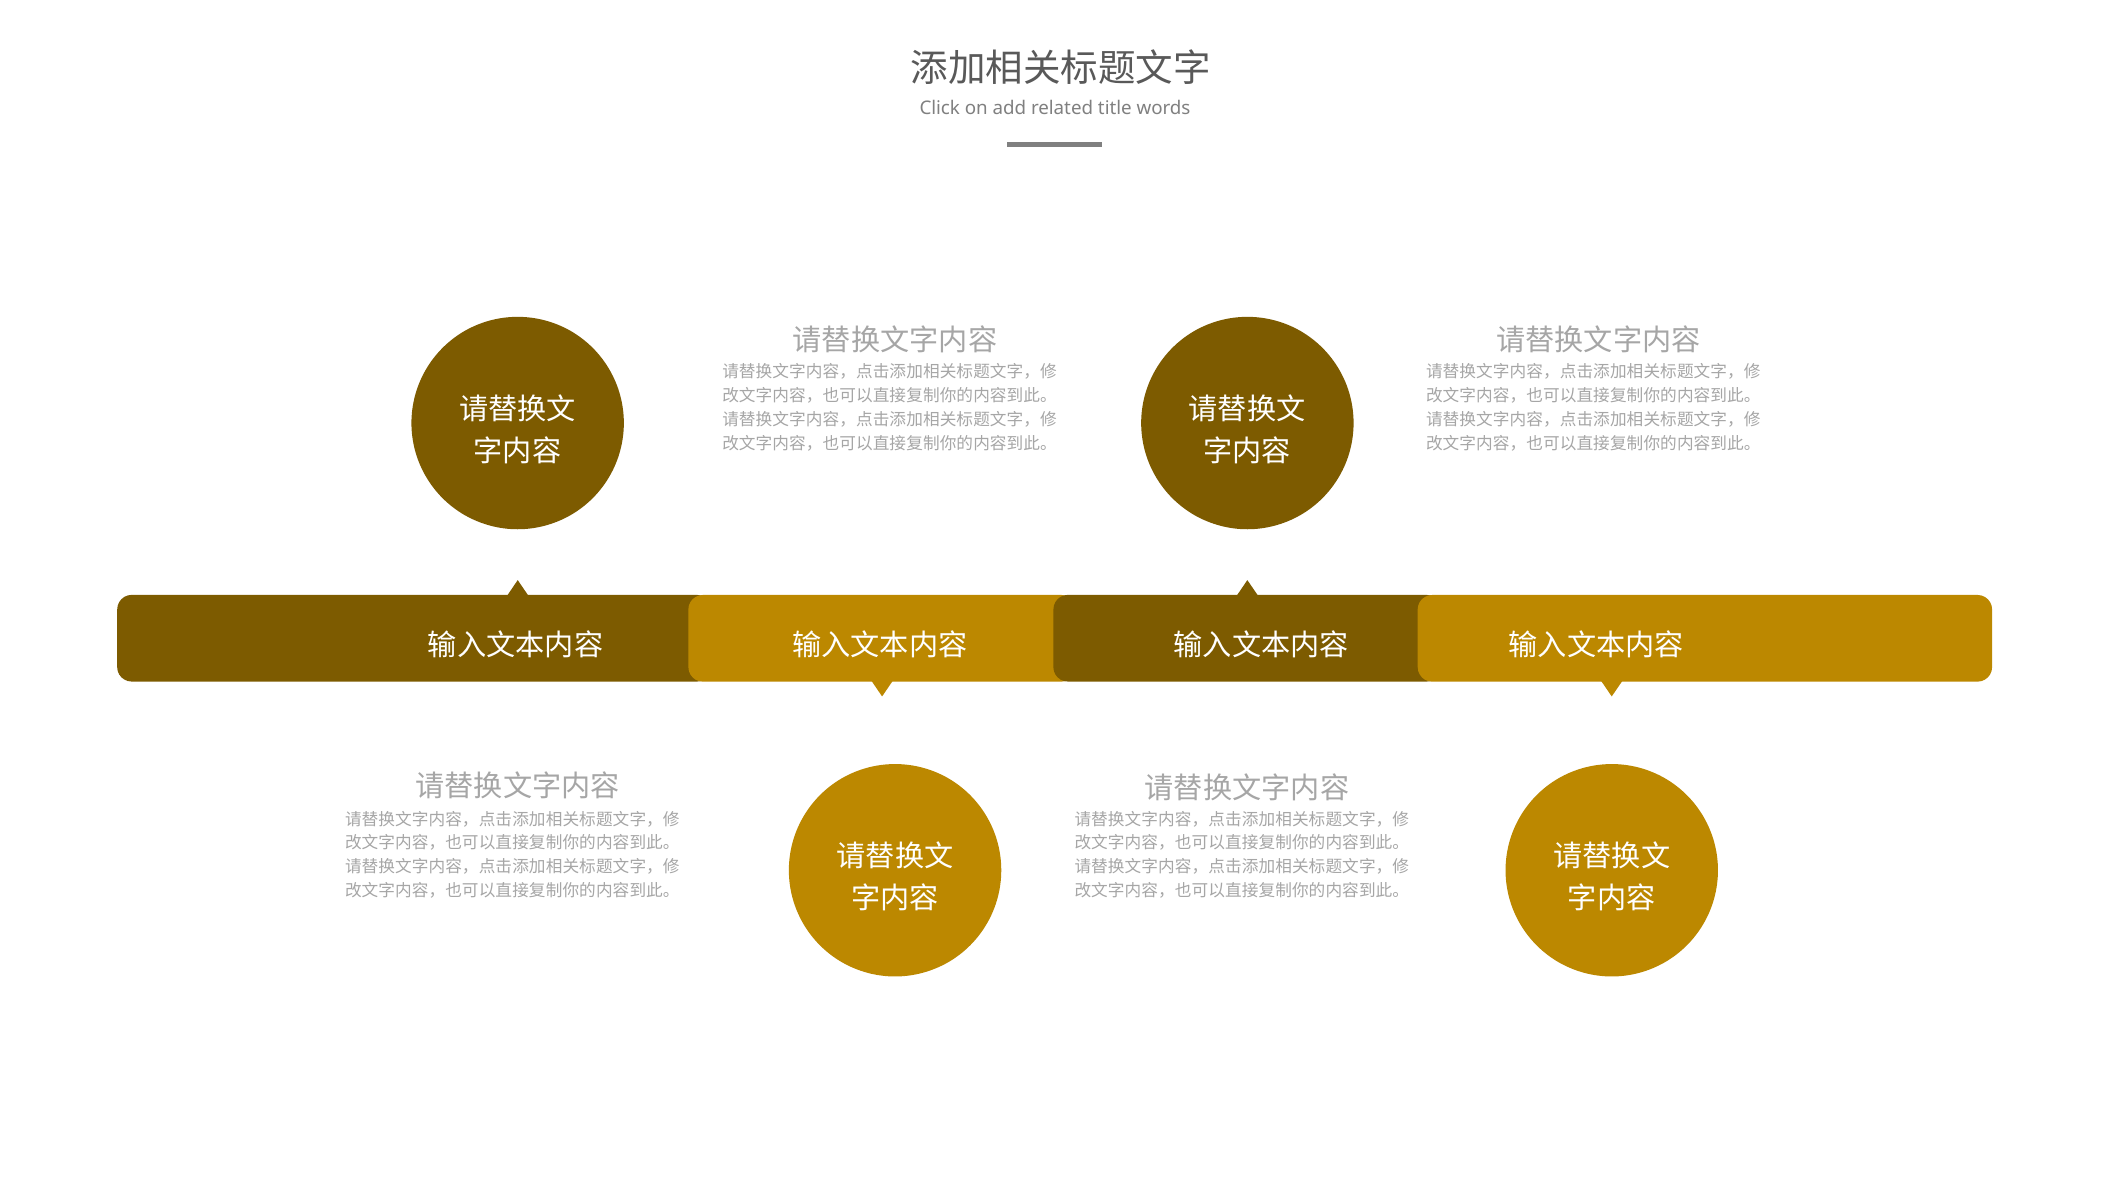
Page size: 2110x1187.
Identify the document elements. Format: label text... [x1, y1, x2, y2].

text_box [688, 594, 1076, 697]
text_box 请替换文字内容，点击添加相关标题文字，修改文字内容，也可以直接复制你的内容到此。请替换文字内容，点击添加相关标题文字，修改文字内容，也可以直接复制你的内容到此。 [722, 357, 1068, 453]
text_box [1417, 594, 1993, 697]
text_box [788, 764, 1002, 977]
text_box 请替换文字内容 [1478, 314, 1719, 357]
text_box 请替换文字内容 [1549, 830, 1675, 915]
text_box [411, 316, 624, 530]
text_box 请替换文字内容 [398, 760, 638, 803]
text_box 请替换文字内容，点击添加相关标题文字，修改文字内容，也可以直接复制你的内容到此。请替换文字内容，点击添加相关标题文字，修改文字内容，也可以直接复制你的内容到此。 [345, 804, 691, 901]
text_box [1053, 580, 1442, 682]
text_box 添加相关标题文字 [877, 37, 1245, 95]
text_box 请替换文字内容 [1184, 383, 1310, 468]
text_box 请替换文字内容 [455, 383, 581, 468]
text_box [1141, 316, 1354, 530]
text_box 请替换文字内容 [1127, 762, 1367, 805]
text_box Click on add related title words [877, 89, 1232, 124]
text_box 请替换文字内容，点击添加相关标题文字，修改文字内容，也可以直接复制你的内容到此。请替换文字内容，点击添加相关标题文字，修改文字内容，也可以直接复制你的内容到此。 [1426, 357, 1772, 453]
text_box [117, 580, 712, 682]
text_box 请替换文字内容 [832, 830, 958, 915]
text_box 请替换文字内容 [775, 314, 1015, 357]
text_box 请替换文字内容，点击添加相关标题文字，修改文字内容，也可以直接复制你的内容到此。请替换文字内容，点击添加相关标题文字，修改文字内容，也可以直接复制你的内容到此。 [1074, 804, 1420, 901]
text_box [1505, 764, 1718, 977]
